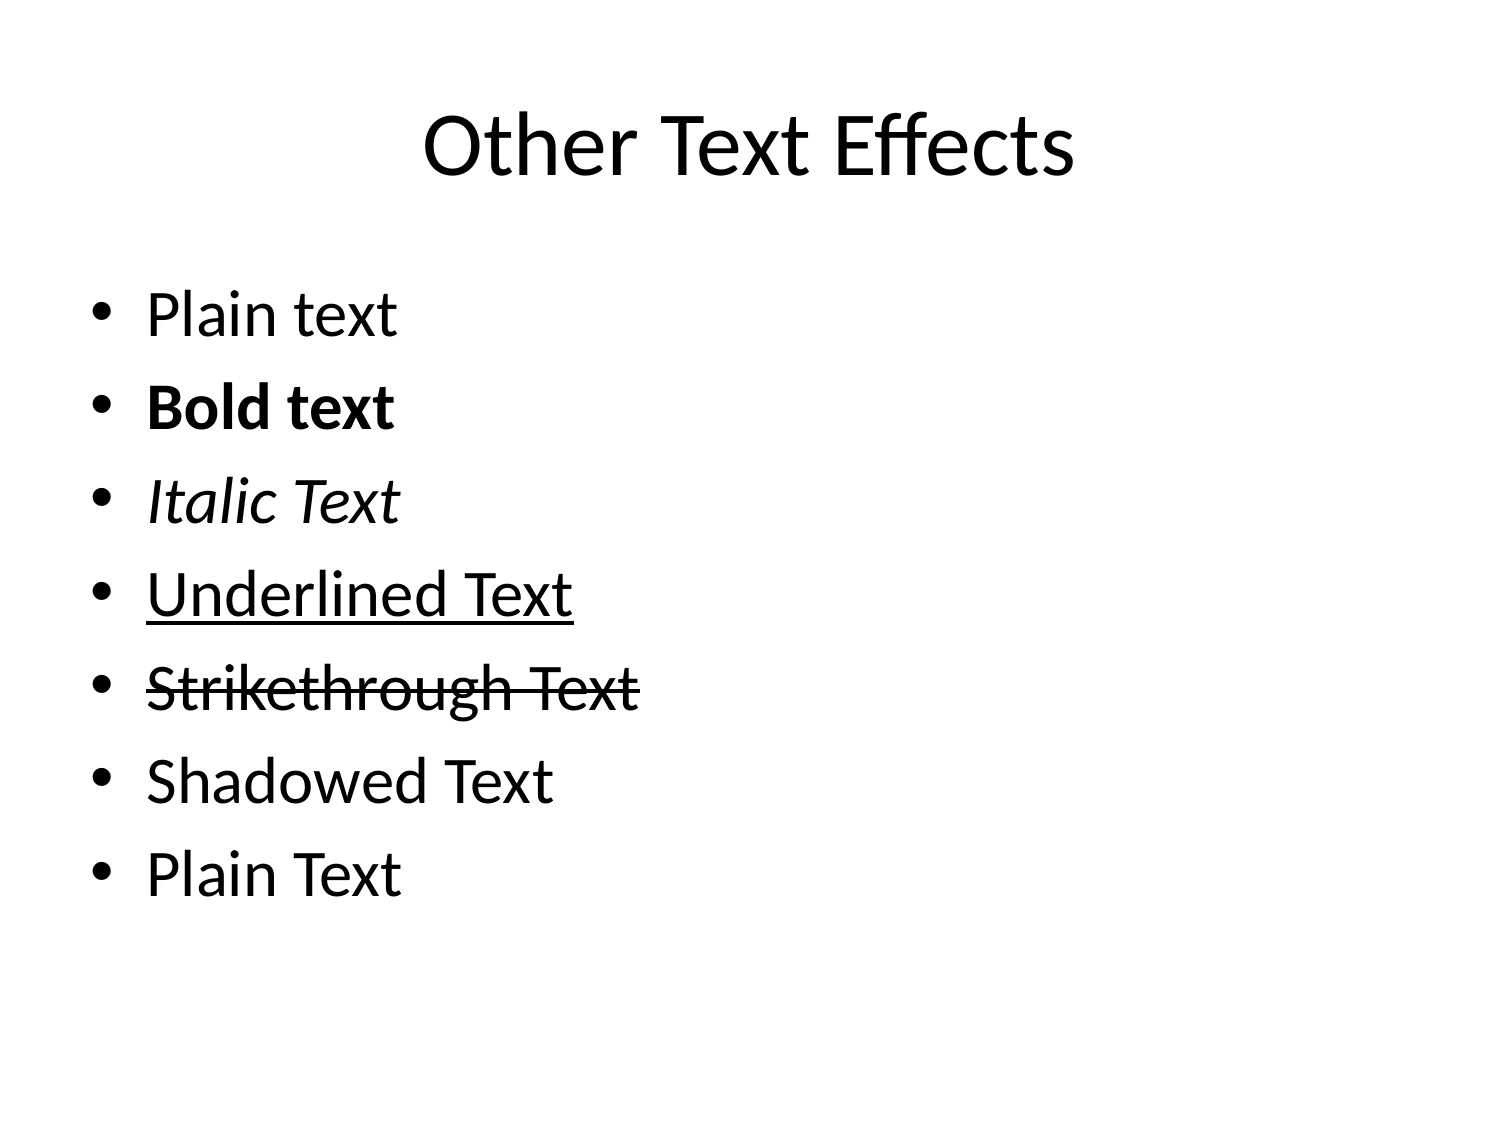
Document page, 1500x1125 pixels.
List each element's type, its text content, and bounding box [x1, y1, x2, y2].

title Other Text Effects [75, 45, 1425, 233]
list Plain text Bold text Italic Text Underlined Text Strikethrough Text Shadowed Text Plain Text [75, 262, 1425, 1005]
